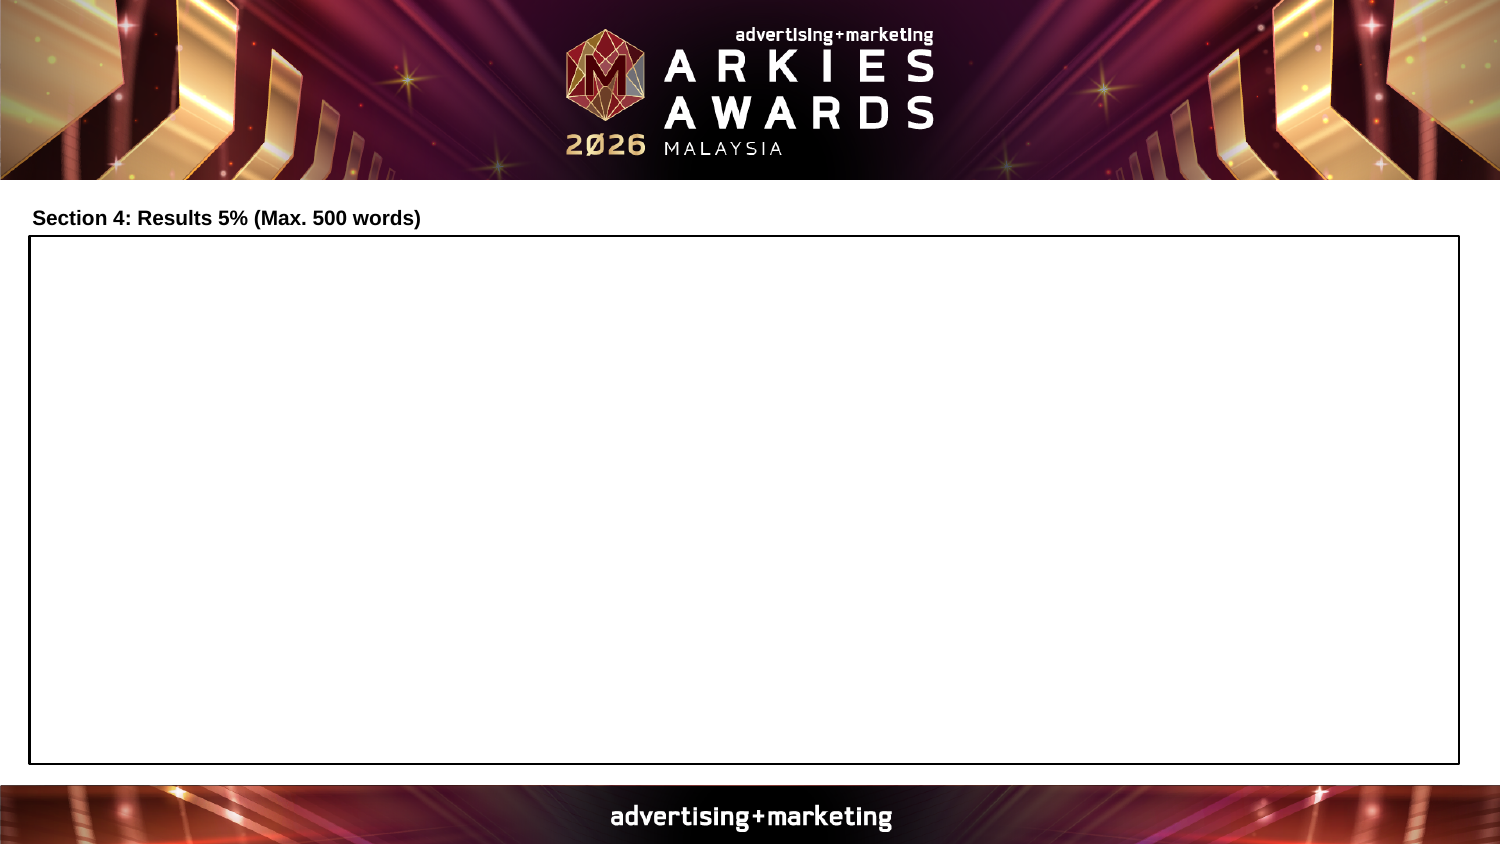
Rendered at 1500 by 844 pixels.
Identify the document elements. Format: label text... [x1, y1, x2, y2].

text_box [29, 236, 1459, 765]
picture [0, 0, 1500, 844]
text_box Section 4: Results 5% (Max. 500 words) [17, 197, 863, 237]
